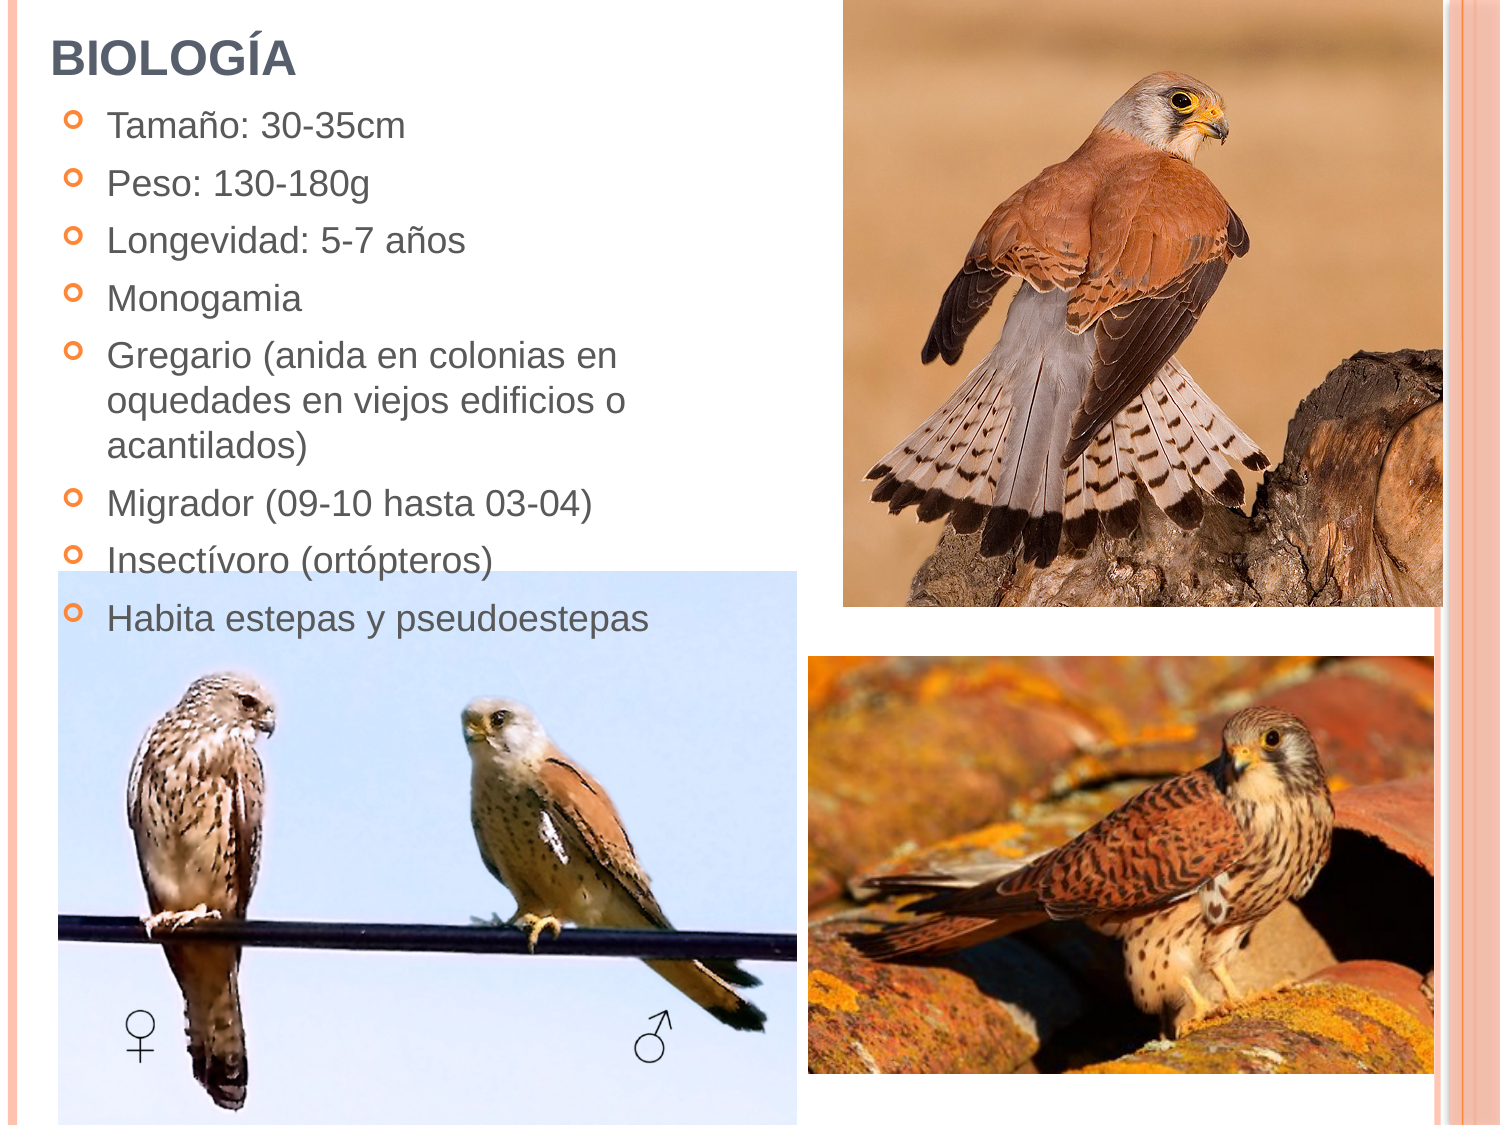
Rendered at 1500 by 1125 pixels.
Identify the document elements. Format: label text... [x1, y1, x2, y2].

picture [808, 655, 1435, 1074]
picture [57, 570, 798, 1125]
title BIOLOGÍA [35, 0, 839, 96]
text_box Tamaño: 30-35cm Peso: 130-180g Longevidad: 5-7 años Monogamia Gregario (anida en colonias en oquedades en viejos edificios o acantilados) Migrador (09-10 hasta 03-04) Insectívoro (ortópteros) Habita estepas y pseudoestepas [46, 93, 692, 610]
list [843, 0, 1443, 607]
